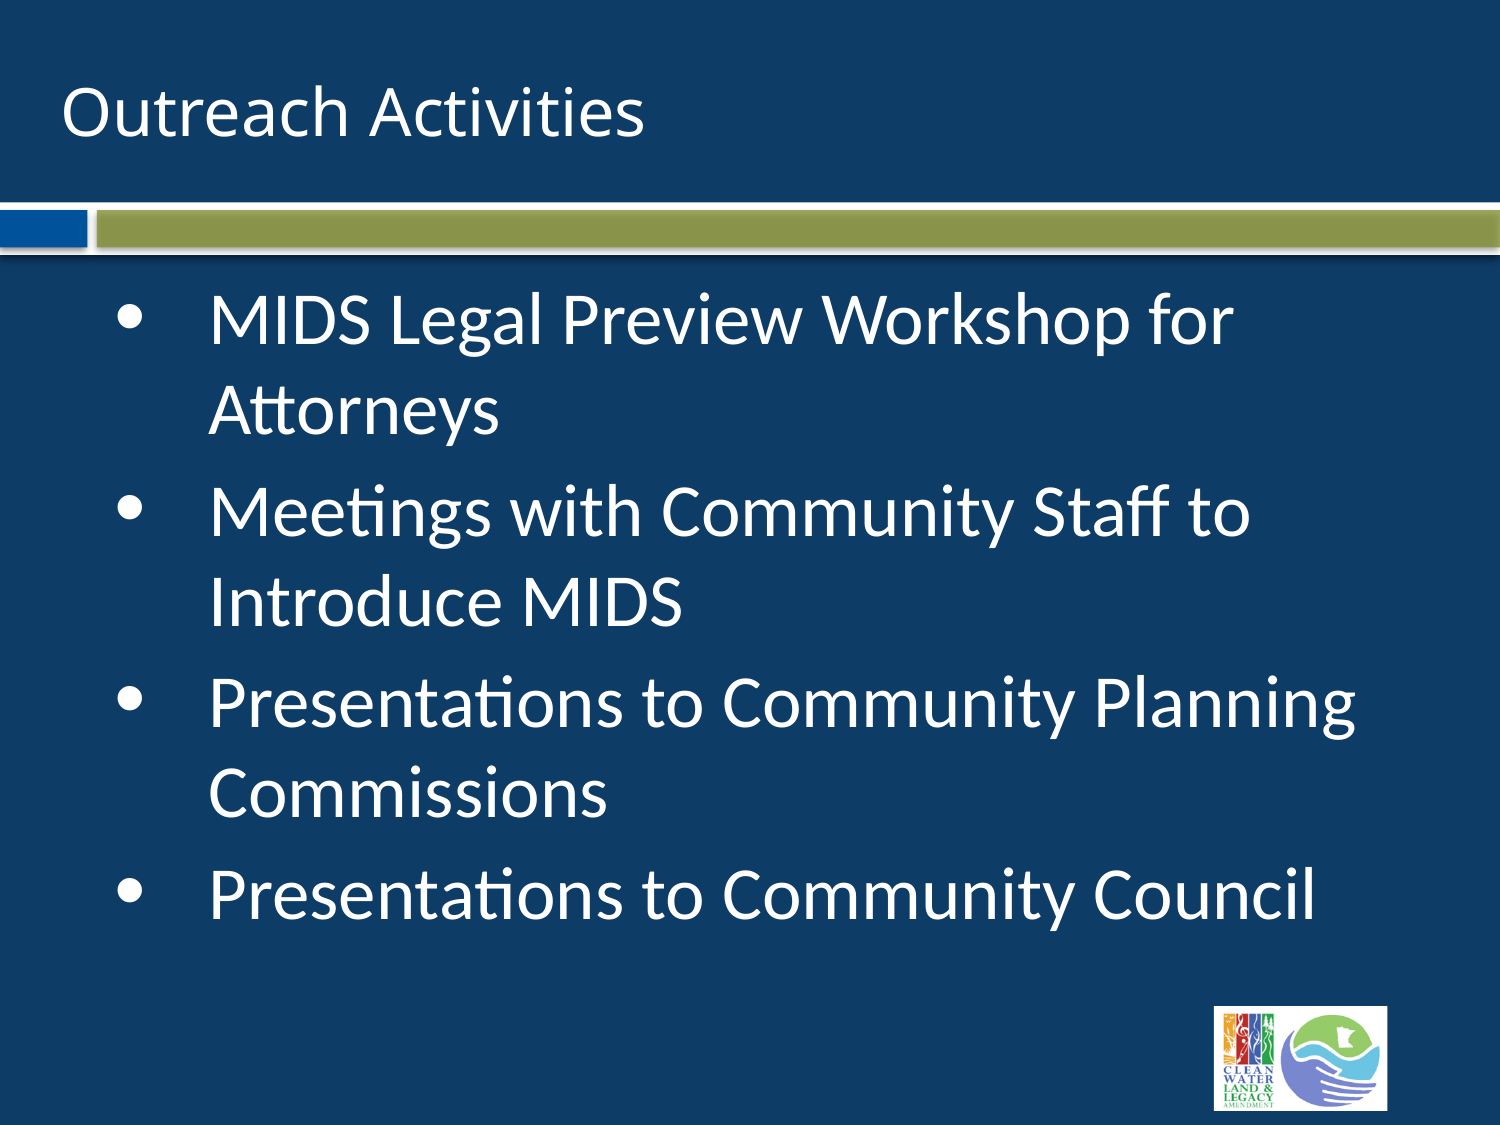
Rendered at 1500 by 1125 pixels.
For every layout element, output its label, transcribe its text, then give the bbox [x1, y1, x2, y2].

picture [1213, 1013, 1388, 1111]
text_box Outreach Activities [45, 62, 1458, 158]
text_box MIDS Legal Preview Workshop for Attorneys Meetings with Community Staff to Introduce MIDS Presentations to Community Planning Commissions Presentations to Community Council [24, 262, 1438, 1013]
